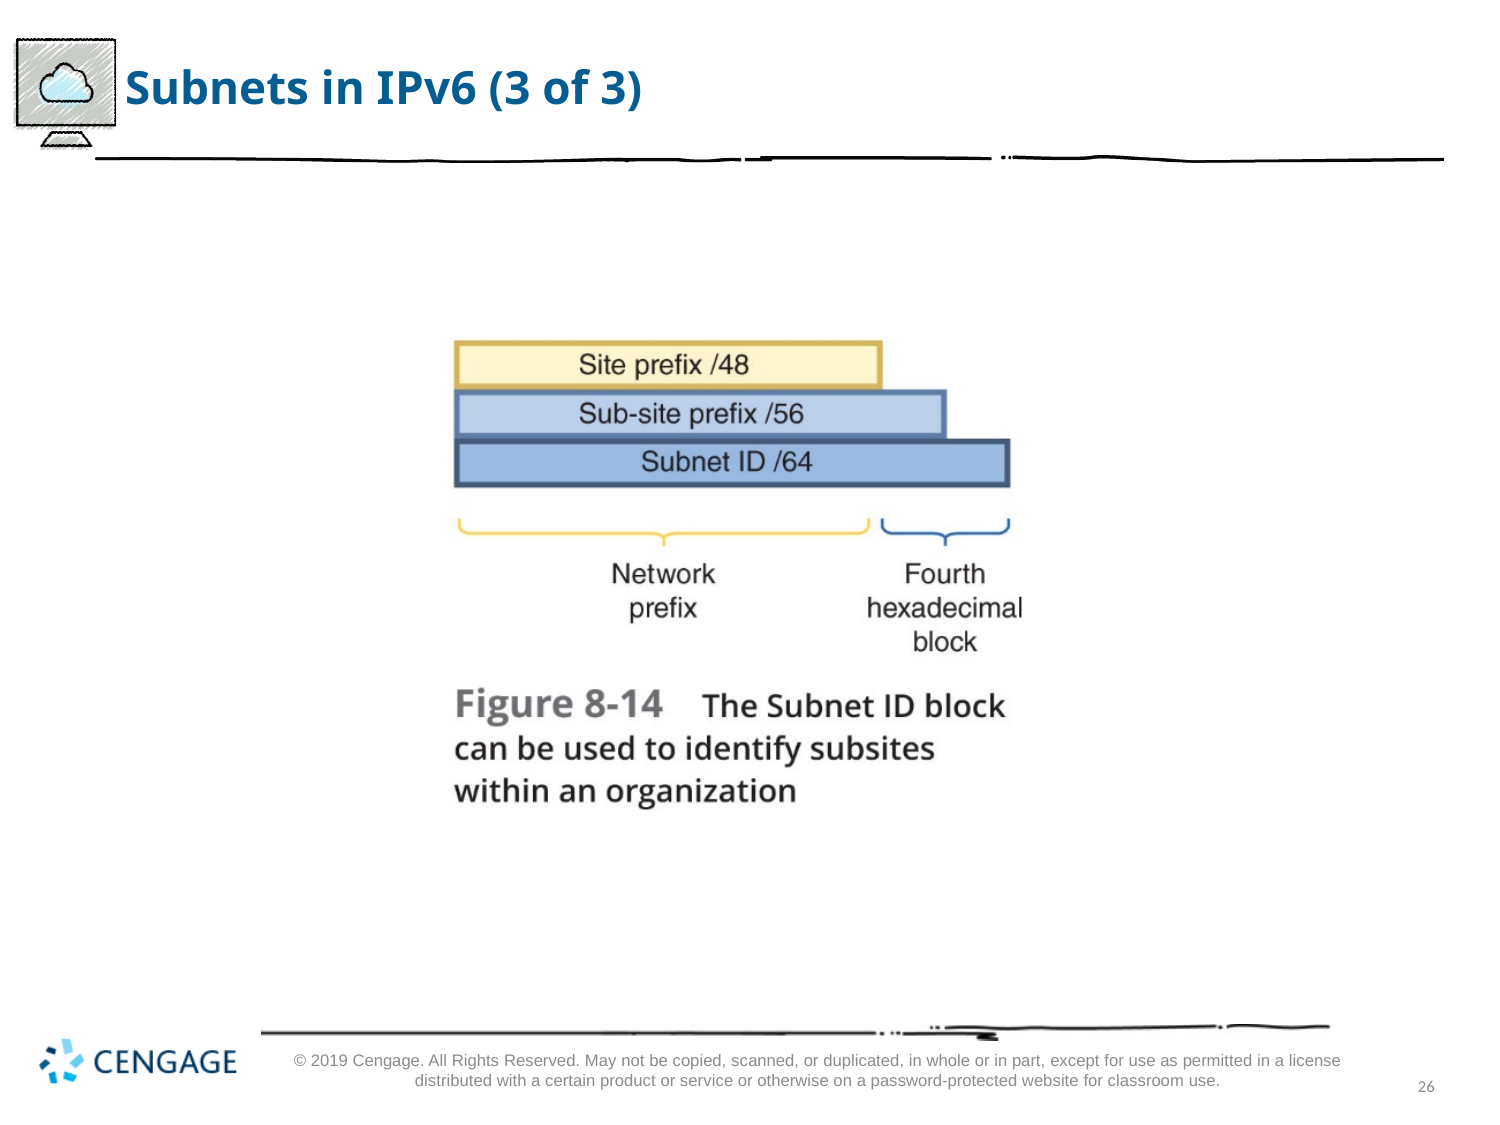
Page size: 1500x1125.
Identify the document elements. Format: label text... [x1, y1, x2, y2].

picture [13, 36, 117, 151]
footer © 2019 Cengage. All Rights Reserved. May not be copied, scanned, or duplicated, in whole or in part, except for use as permitted in a license distributed with a certain product or service or otherwise on a password-protected website for classroom use. [262, 1050, 1375, 1091]
title Subnets in I P v 6 (3 of 3) [125, 66, 1442, 116]
picture [95, 155, 1444, 163]
picture [19, 1025, 249, 1096]
picture [261, 1024, 1331, 1041]
picture [449, 337, 1025, 813]
